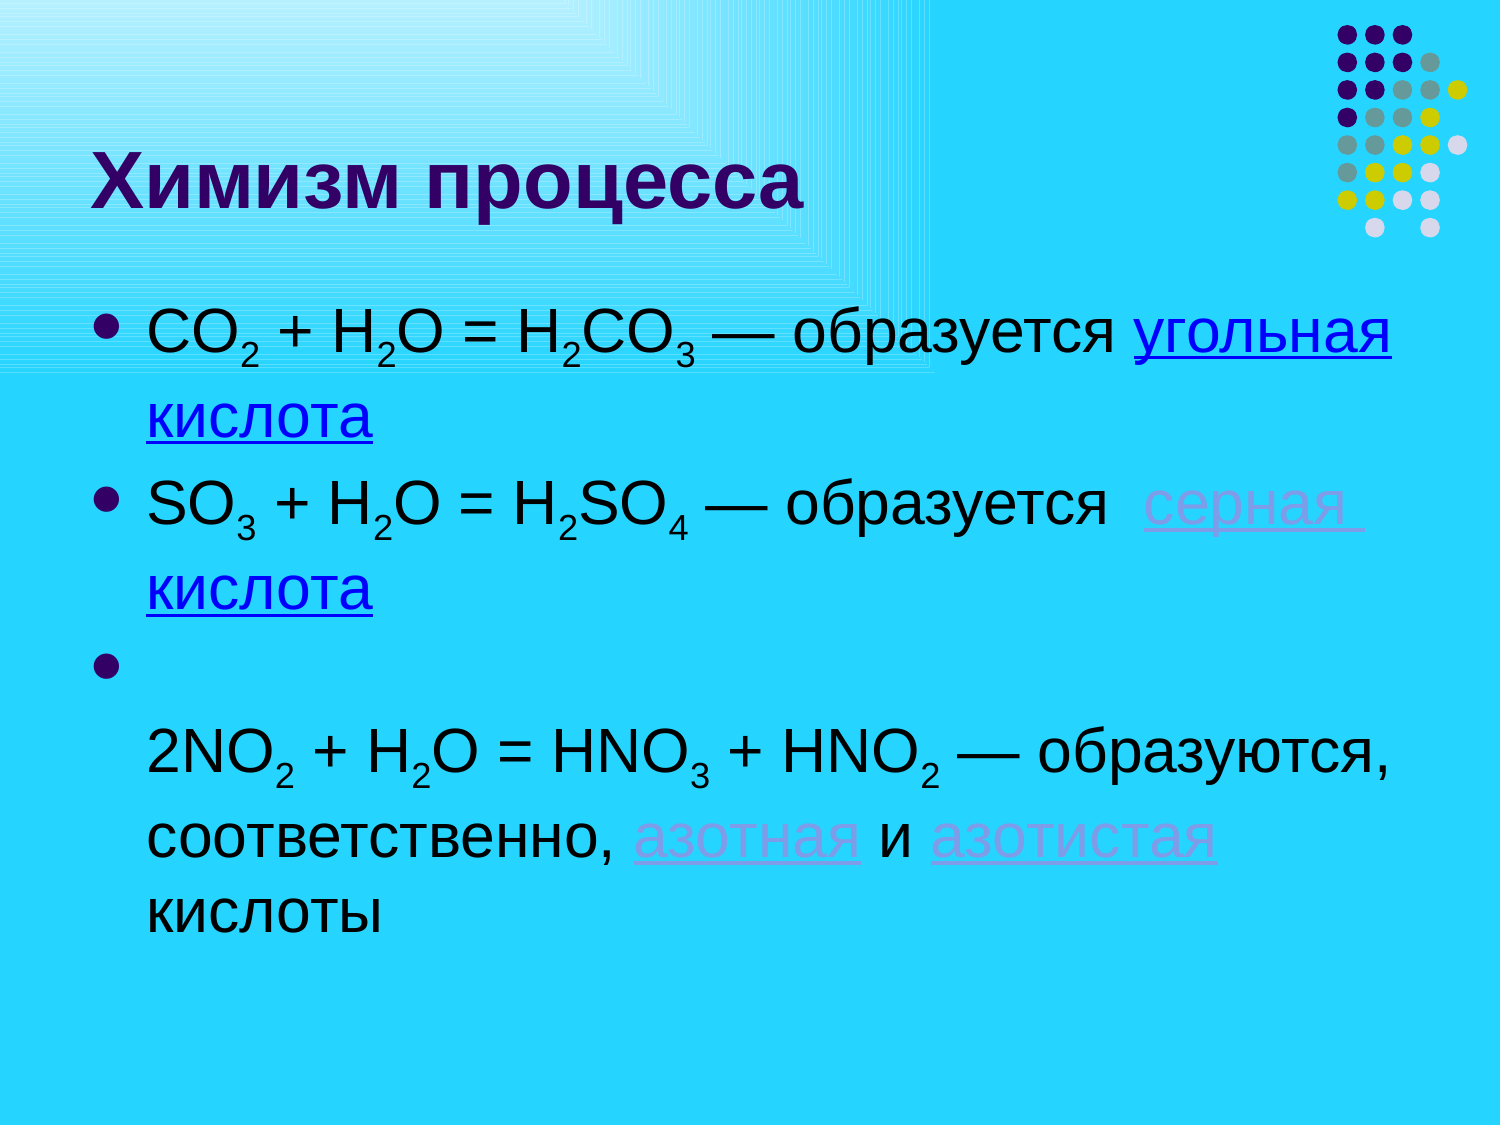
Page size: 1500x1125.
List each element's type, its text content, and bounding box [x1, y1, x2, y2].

title Химизм процесса [74, 19, 1313, 233]
list СO2 + H2O = H2СO3 — образуется угольная кислота SO3 + H2O = H2SO4 — образуется серная кислота 2NO2 + H2O = HNO3 + HNO2 — образуются, соответственно, азотная и азотистая кислоты [74, 281, 1426, 1006]
